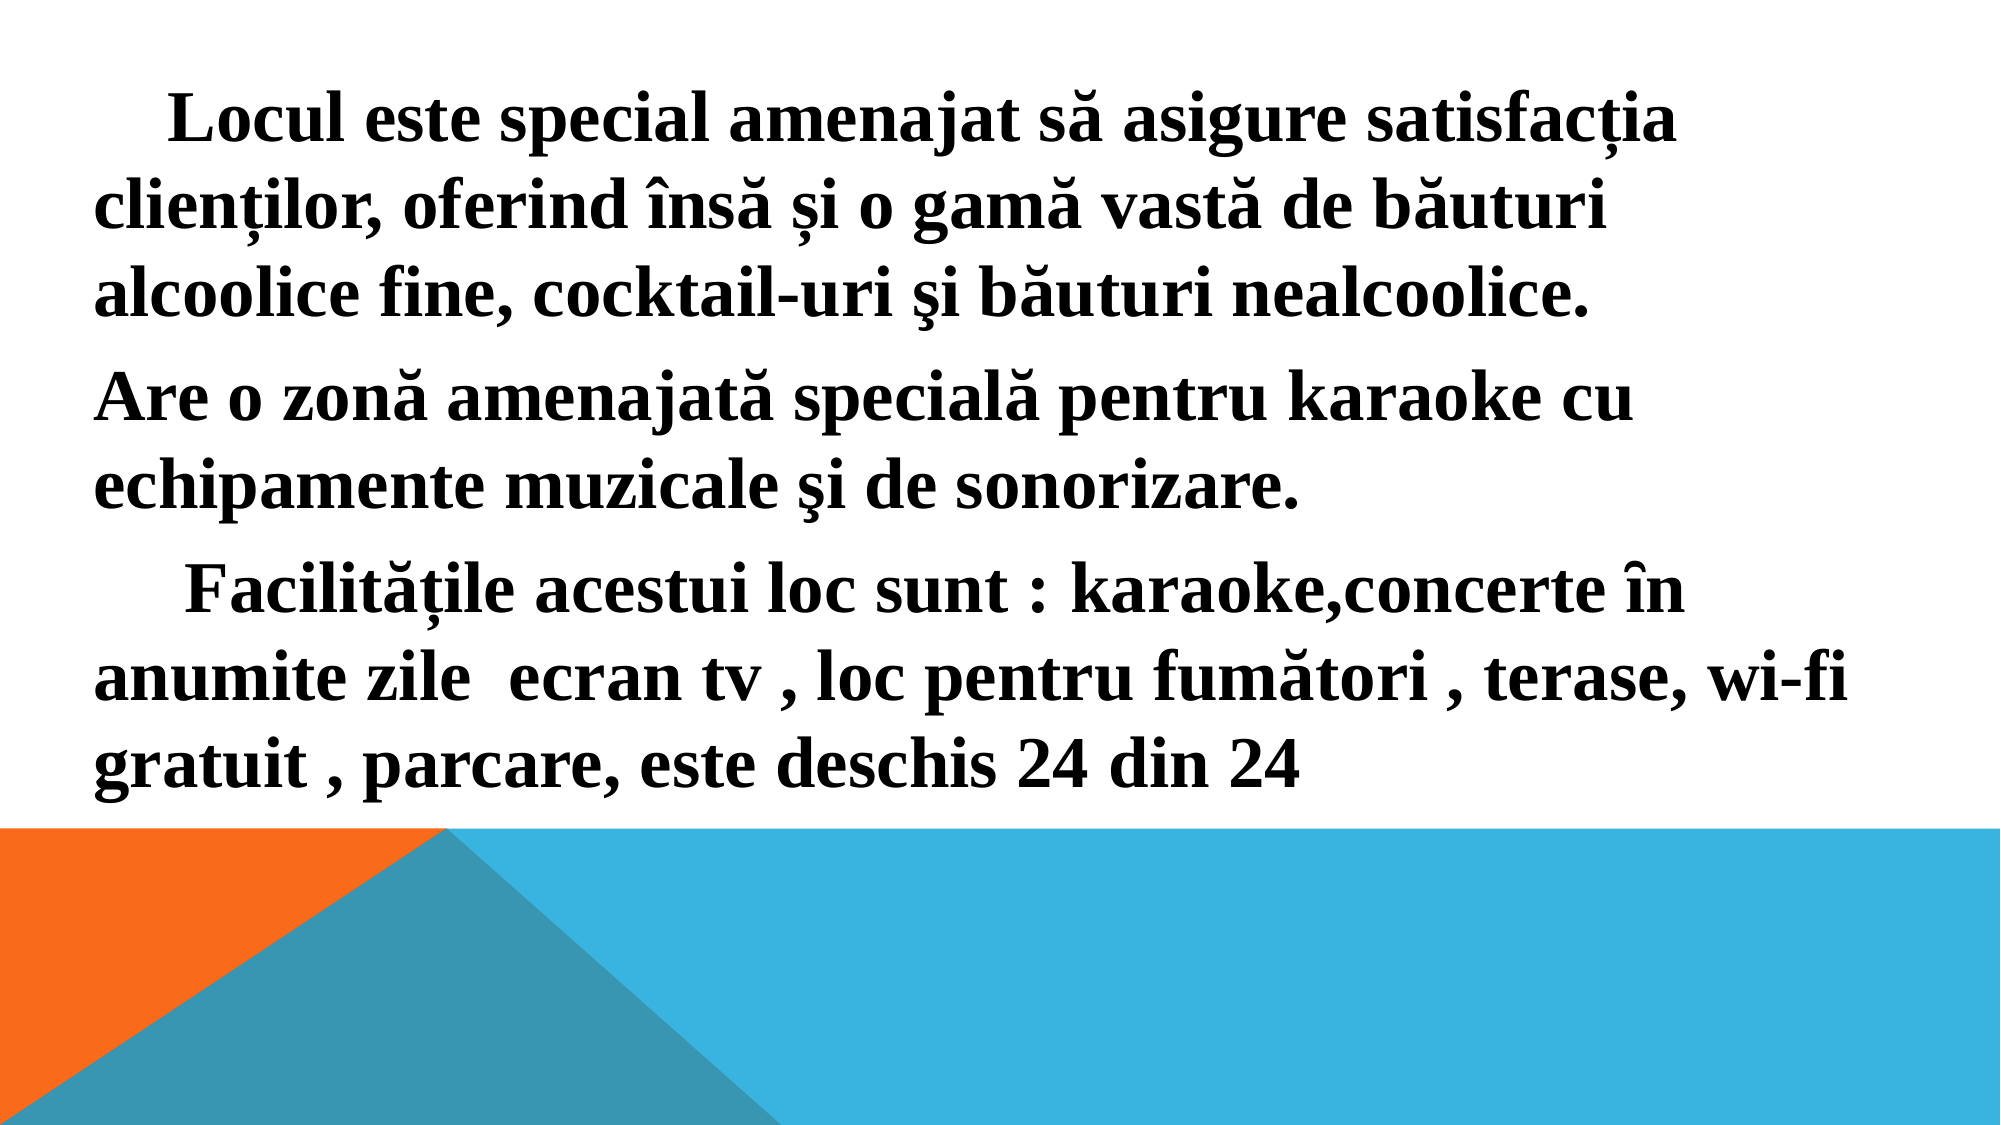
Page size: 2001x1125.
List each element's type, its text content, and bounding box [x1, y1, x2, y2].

list Locul este special amenajat să asigure satisfacția clienților, oferind însă și o gamă vastă de băuturi alcoolice fine, cocktail-uri şi băuturi nealcoolice. Are o zonă amenajată specială pentru karaoke cu echipamente muzicale şi de sonorizare. Facilitățile acestui loc sunt : karaoke,concerte ȋn anumite zile ecran tv , loc pentru fumători , terase, wi-fi gratuit , parcare, este deschis 24 din 24 [78, 60, 1888, 1021]
